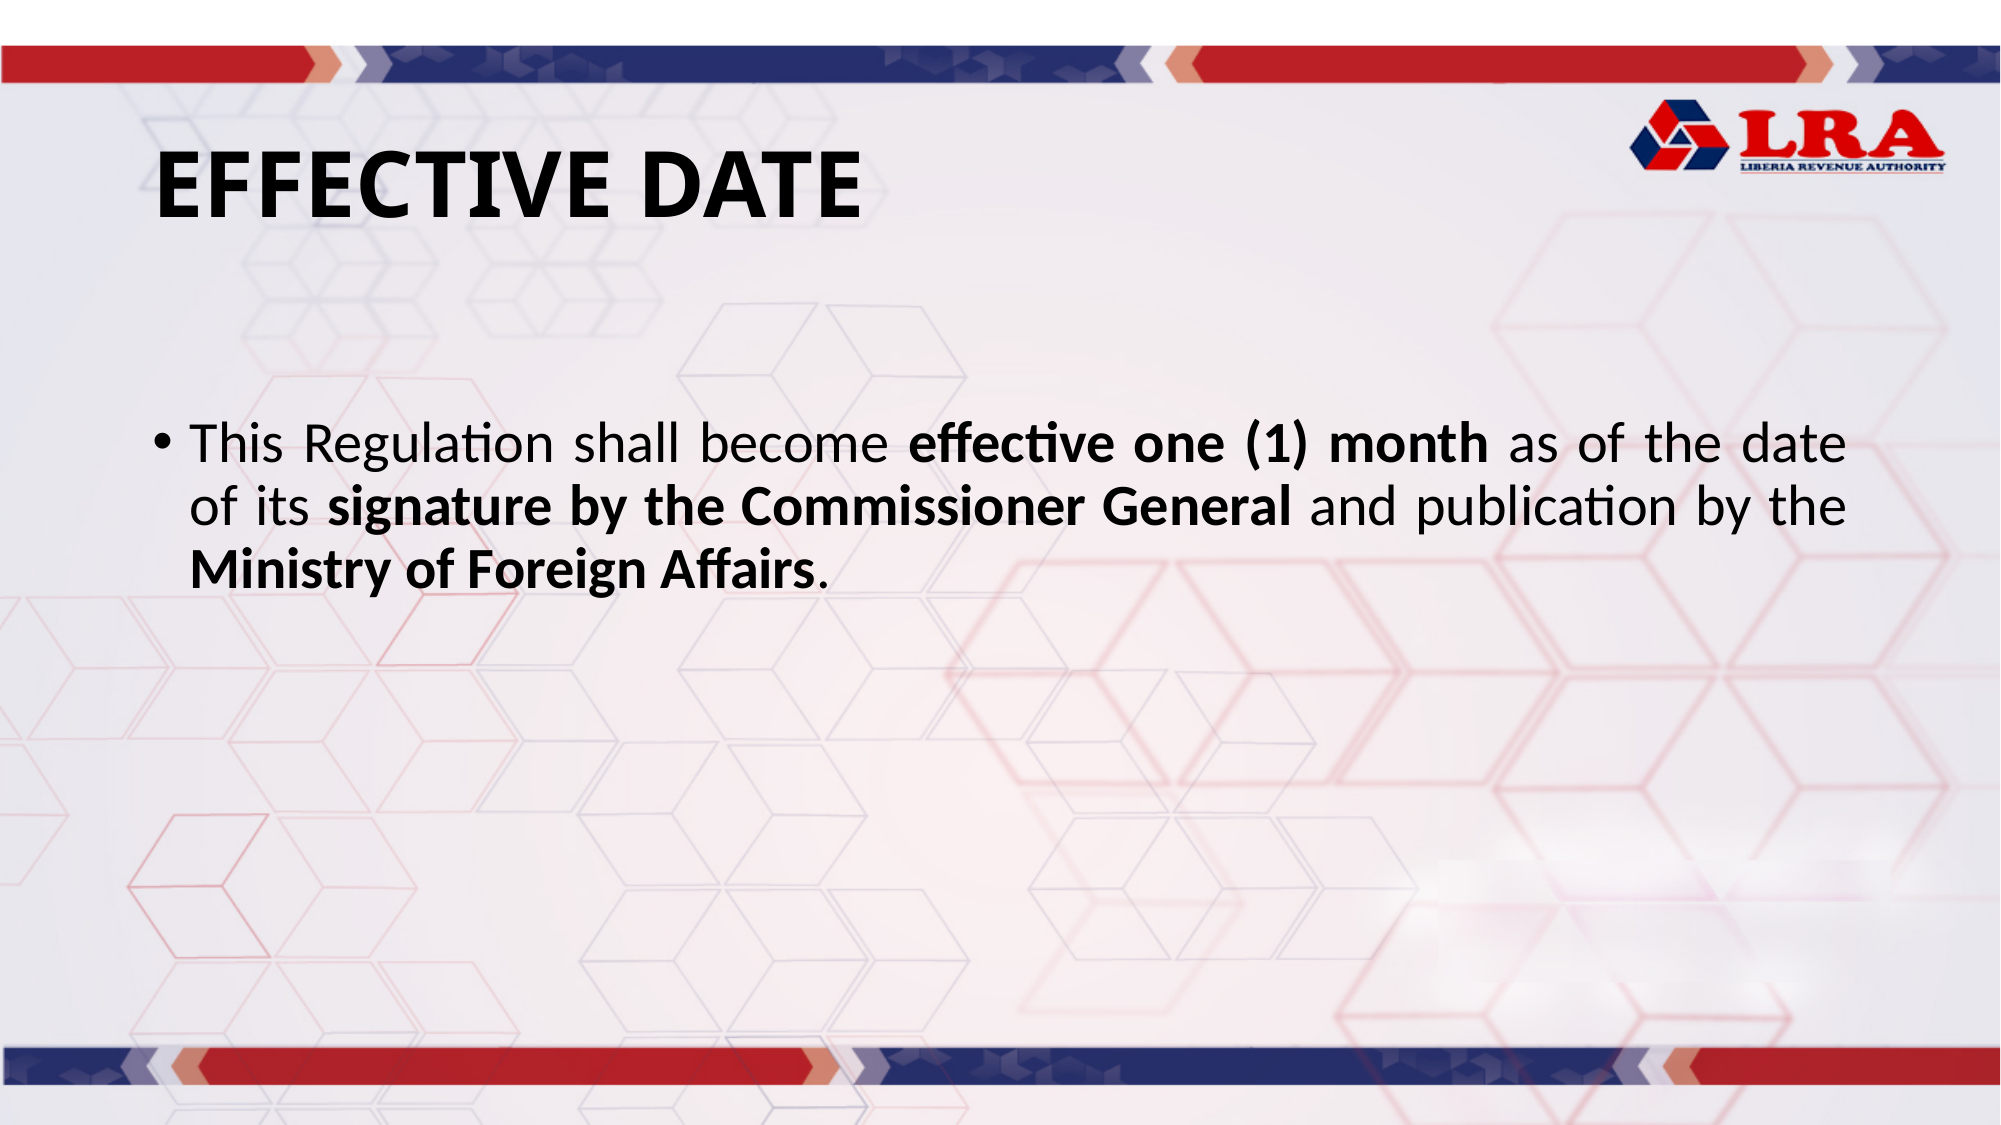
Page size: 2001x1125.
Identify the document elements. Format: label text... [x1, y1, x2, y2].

picture [0, 0, 2001, 1125]
list This Regulation shall become effective one (1) month as of the date of its signature by the Commissioner General and publication by the Ministry of Foreign Affairs. [137, 299, 1863, 1014]
title EFFECTIVE DATE [137, 59, 1863, 299]
